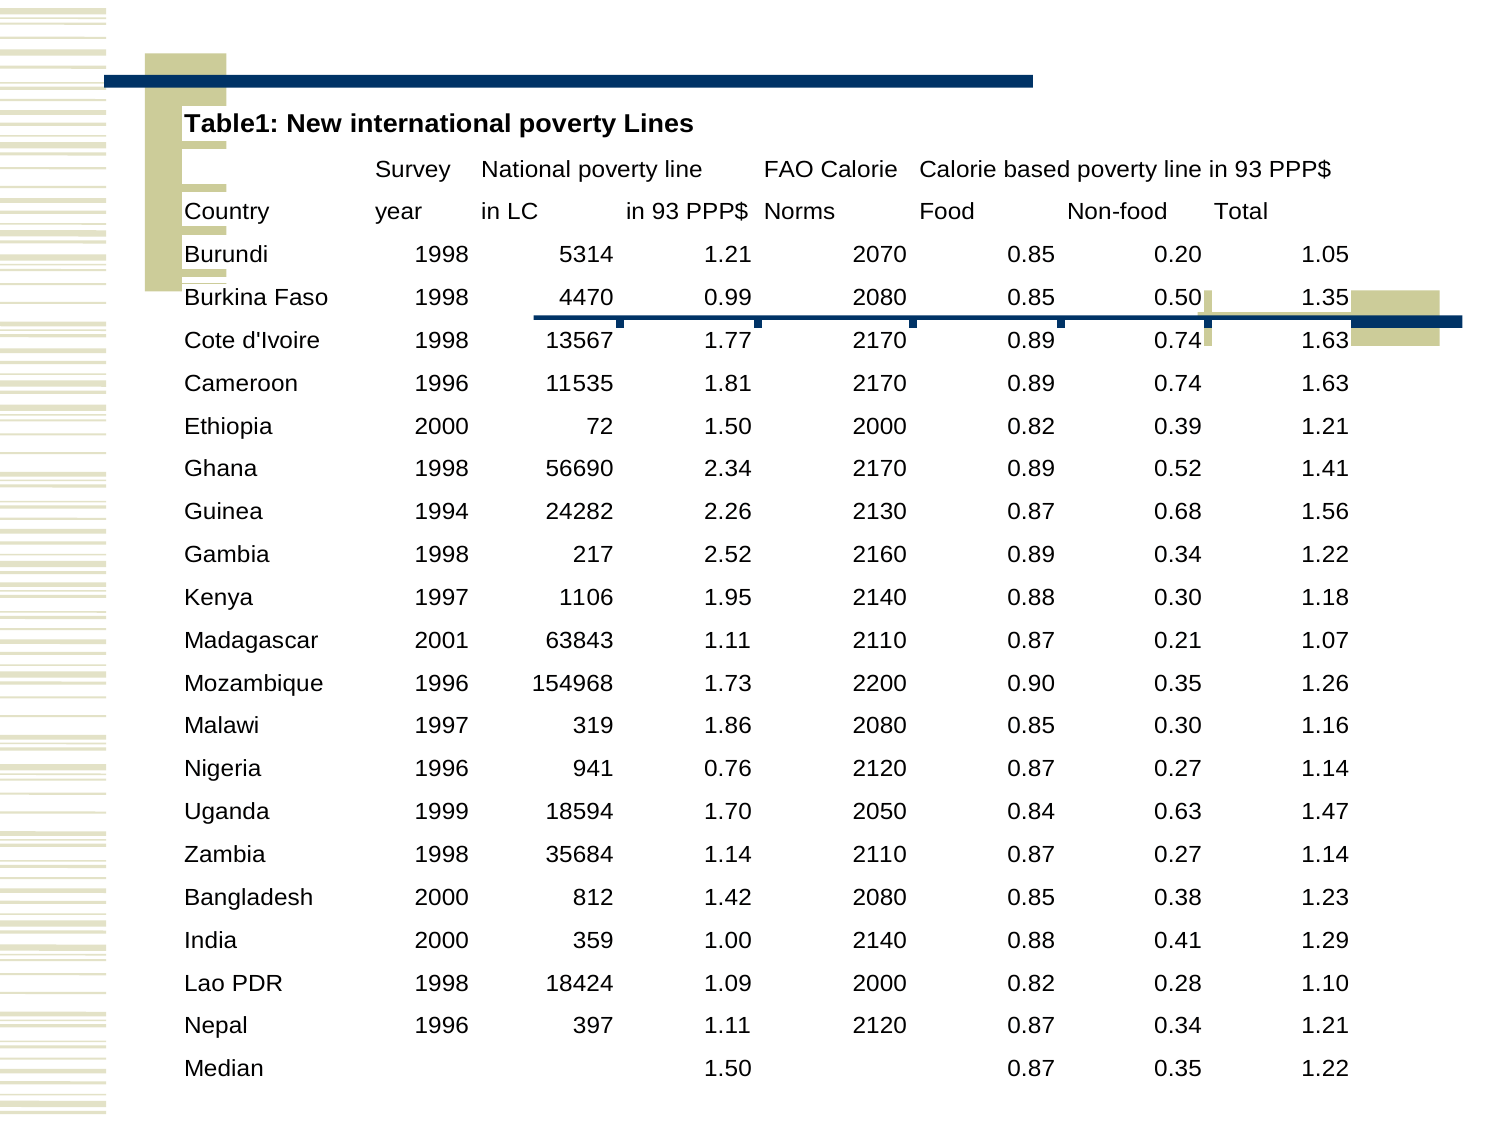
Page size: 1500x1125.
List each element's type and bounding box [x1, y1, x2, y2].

text_box [174, 99, 1363, 1125]
